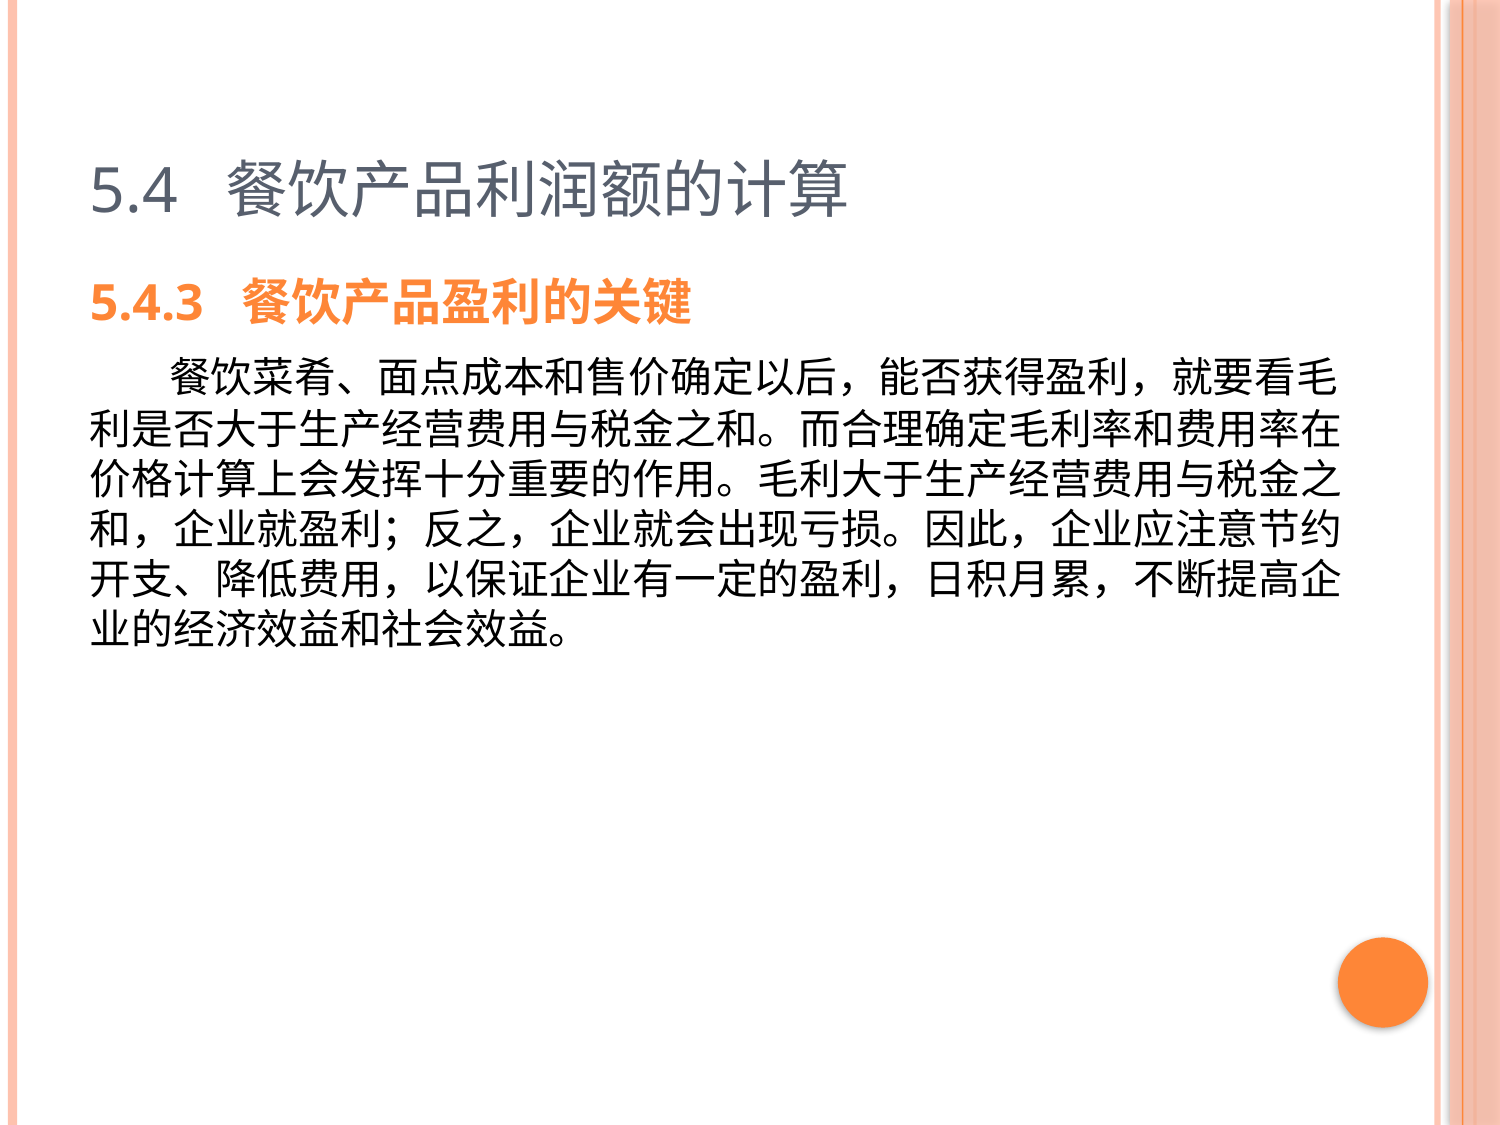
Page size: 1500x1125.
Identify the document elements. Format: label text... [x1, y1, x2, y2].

list 5.4.3 餐饮产品盈利的关键 餐饮菜肴、面点成本和售价确定以后，能否获得盈利，就要看毛利是否大于生产经营费用与税金之和。而合理确定毛利率和费用率在价格计算上会发挥十分重要的作用。毛利大于生产经营费用与税金之和，企业就盈利；反之，企业就会出现亏损。因此，企业应注意节约开支、降低费用，以保证企业有一定的盈利，日积月累，不断提高企业的经济效益和社会效益。 [74, 262, 1364, 1063]
title 5.4 餐饮产品利润额的计算 [75, 45, 1300, 233]
